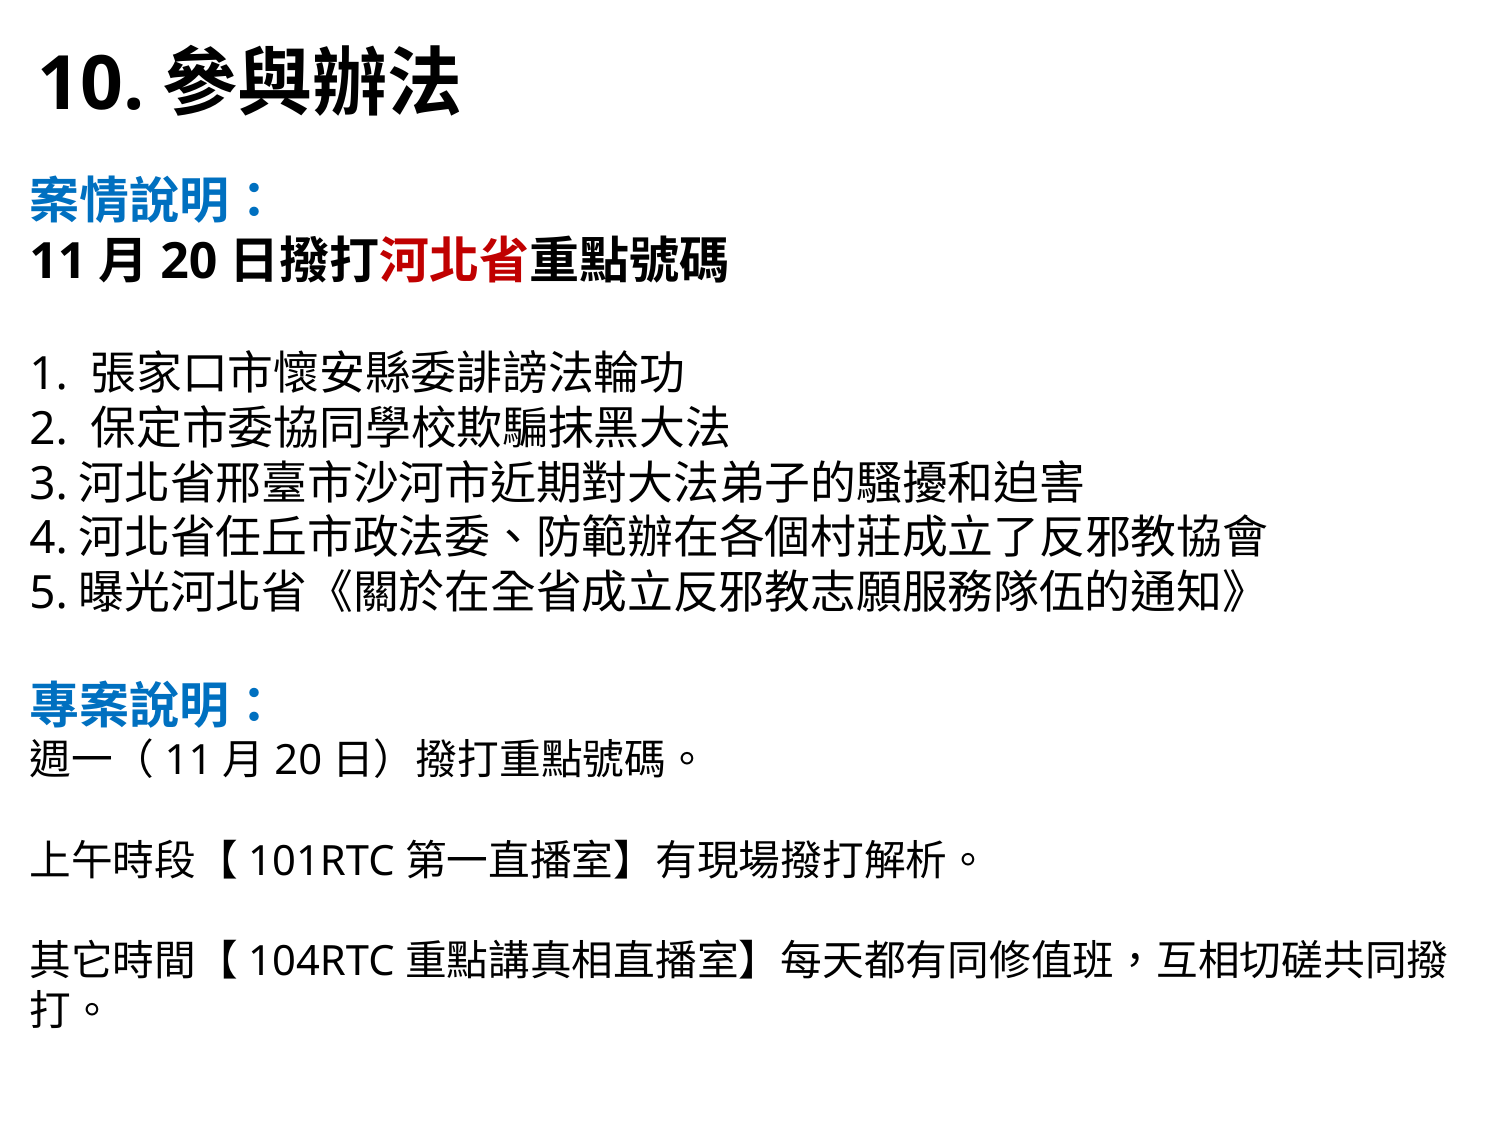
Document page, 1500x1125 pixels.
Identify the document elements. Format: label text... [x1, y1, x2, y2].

text_box 案情說明： 11月20日撥打河北省重點號碼 1. 張家口市懷安縣委誹謗法輪功 2. 保定市委協同學校欺騙抹黑大法 3.河北省邢臺市沙河市近期對大法弟子的騷擾和迫害 4.河北省任丘市政法委、防範辦在各個村莊成立了反邪教協會 5.曝光河北省《關於在全省成立反邪教志願服務隊伍的通知》 專案說明： 週一（11月20日）撥打重點號碼。 上午時段【101RTC第一直播室】有現場撥打解析。 其它時間【104RTC重點講真相直播室】每天都有同修值班，互相切磋共同撥打。 [14, 160, 1497, 1041]
text_box 10.參與辦法 [22, 27, 478, 132]
